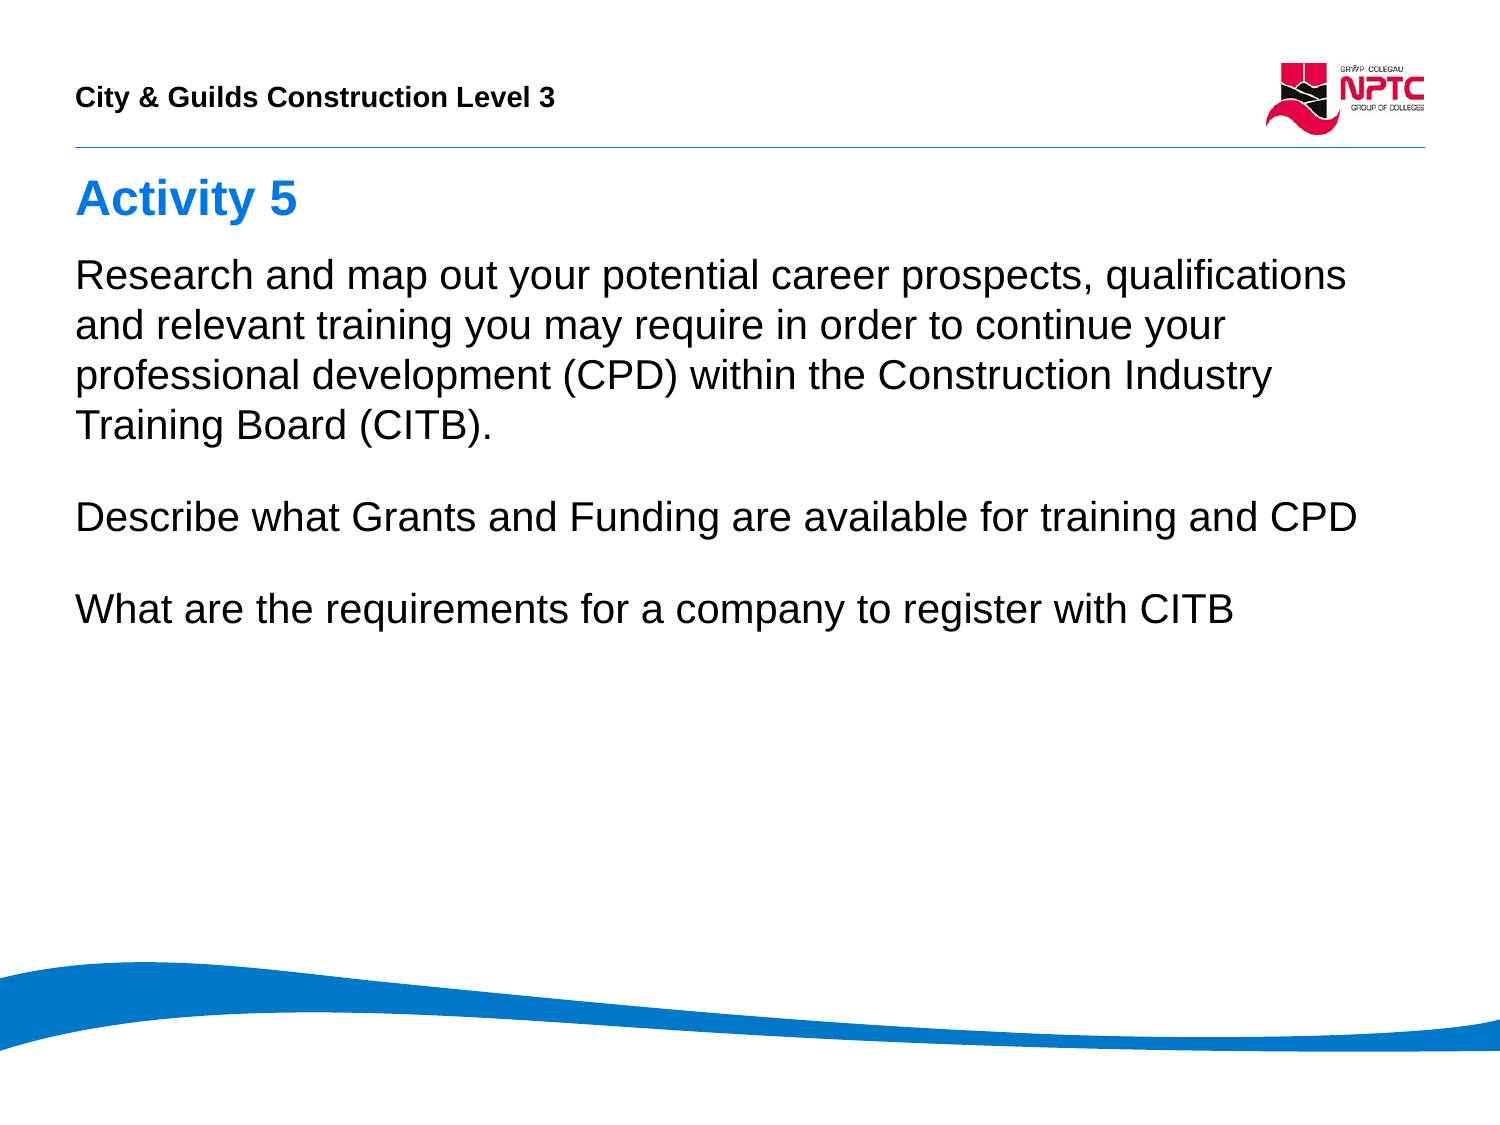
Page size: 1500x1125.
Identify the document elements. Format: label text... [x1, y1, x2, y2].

list Research and map out your potential career prospects, qualifications and relevant training you may require in order to continue your professional development (CPD) within the Construction Industry Training Board (CITB). Describe what Grants and Funding are available for training and CPD What are the requirements for a company to register with CITB [74, 247, 1426, 946]
picture [1266, 63, 1424, 135]
title Activity 5 [74, 165, 1426, 229]
